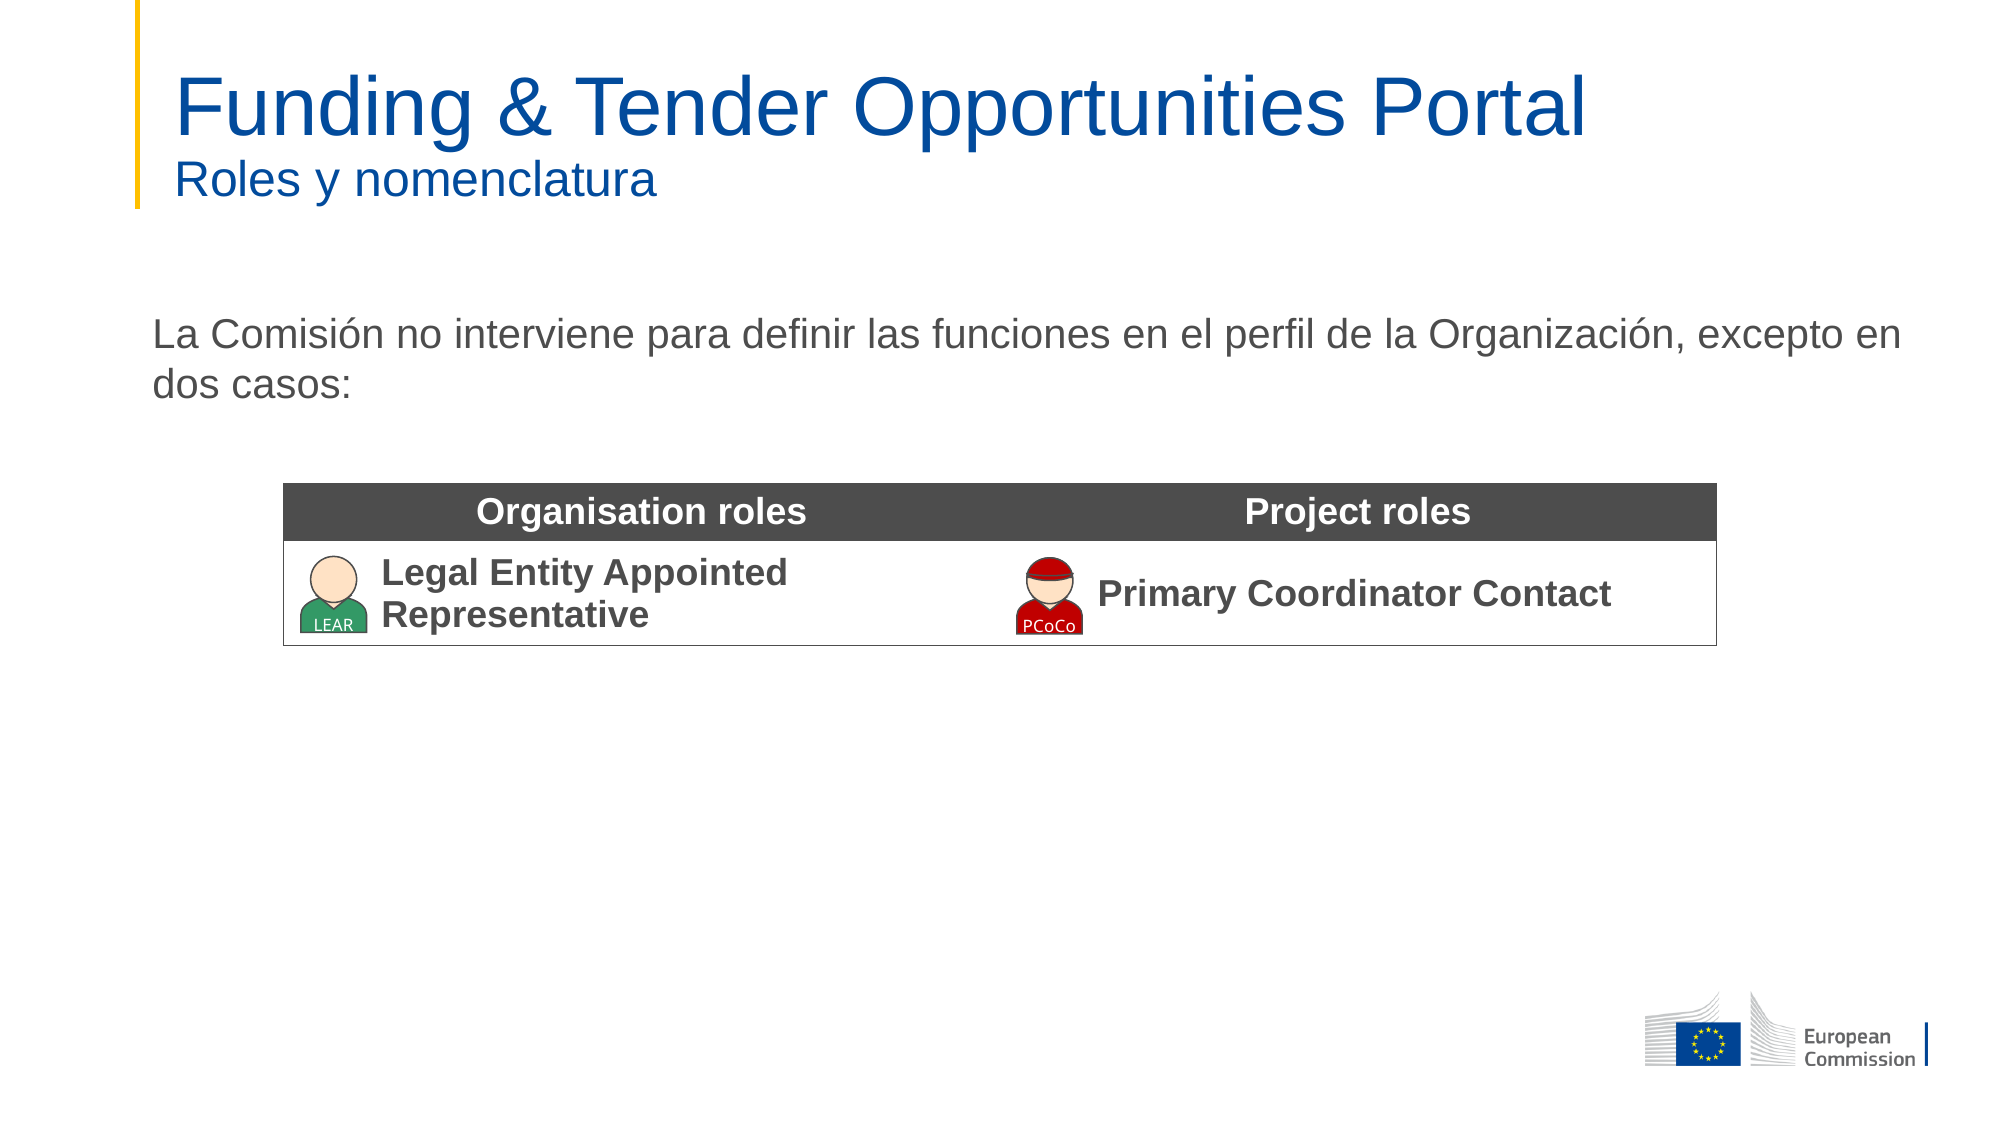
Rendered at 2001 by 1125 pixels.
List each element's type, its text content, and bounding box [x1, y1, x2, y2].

table_cell Legal Entity Appointed Representative [284, 541, 1000, 645]
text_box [300, 556, 367, 633]
title Funding & Tender Opportunities Portal Roles y nomenclatura [159, 79, 1885, 208]
picture [1645, 991, 1928, 1066]
list La Comisión no interviene para definir las funciones en el perfil de la Organización, excepto en dos casos: [137, 299, 1927, 937]
table_cell Primary Coordinator Contact [1000, 541, 1716, 645]
table_header Project roles [1000, 484, 1716, 540]
table_header Organisation roles [284, 484, 1000, 540]
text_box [1016, 557, 1083, 634]
